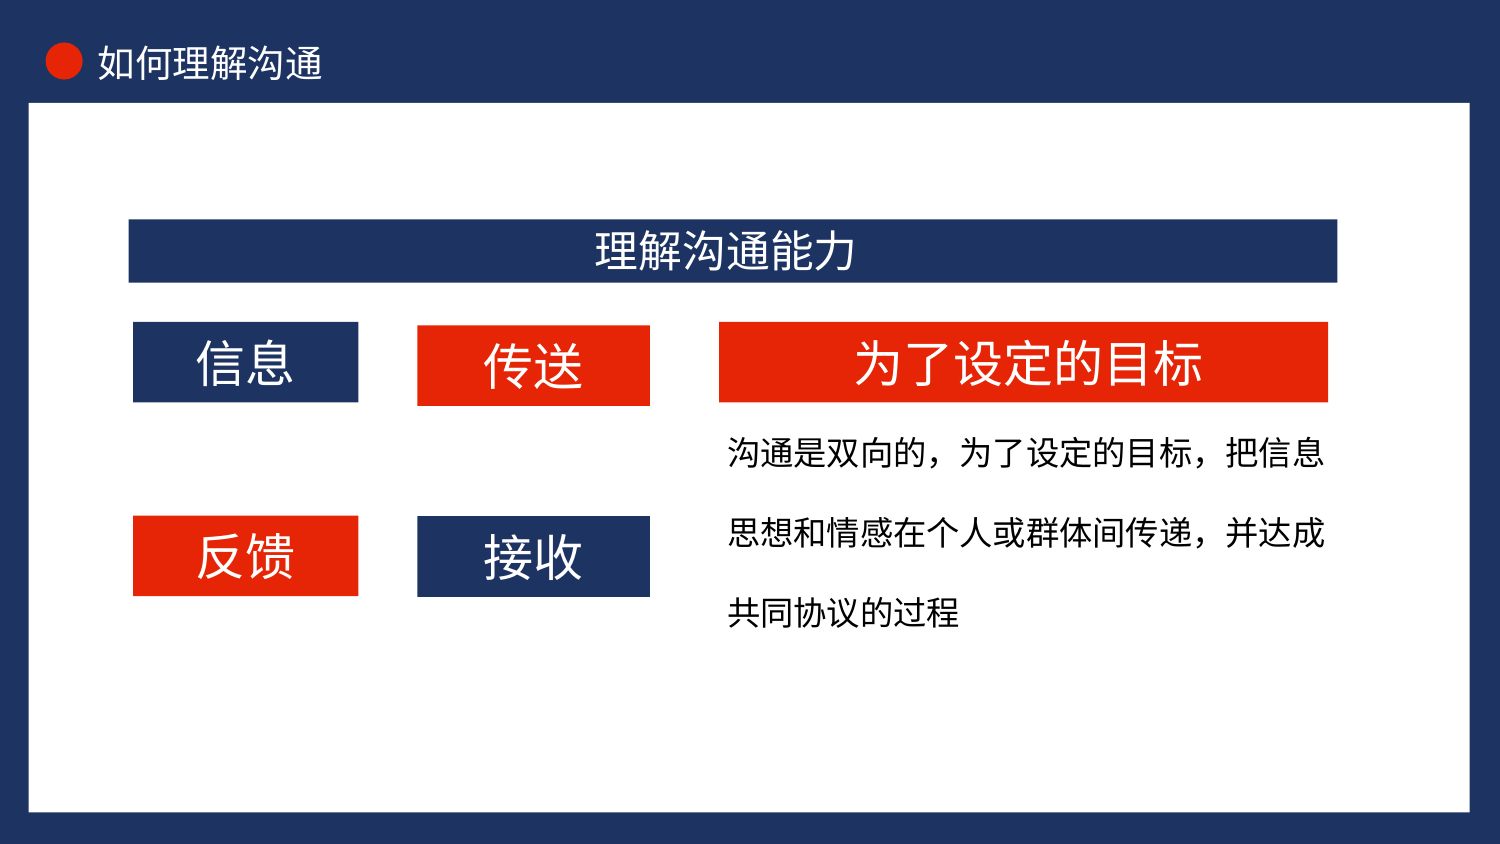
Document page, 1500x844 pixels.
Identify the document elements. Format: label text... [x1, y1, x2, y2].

text_box 沟通是双向的，为了设定的目标，把信息思想和情感在个人或群体间传递，并达成共同协议的过程 [712, 385, 1363, 640]
text_box 反馈 [132, 515, 359, 597]
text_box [719, 321, 1329, 403]
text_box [128, 219, 1338, 283]
text_box 接收 [416, 515, 651, 598]
text_box 传送 [416, 324, 651, 407]
text_box 信息 [132, 321, 359, 403]
